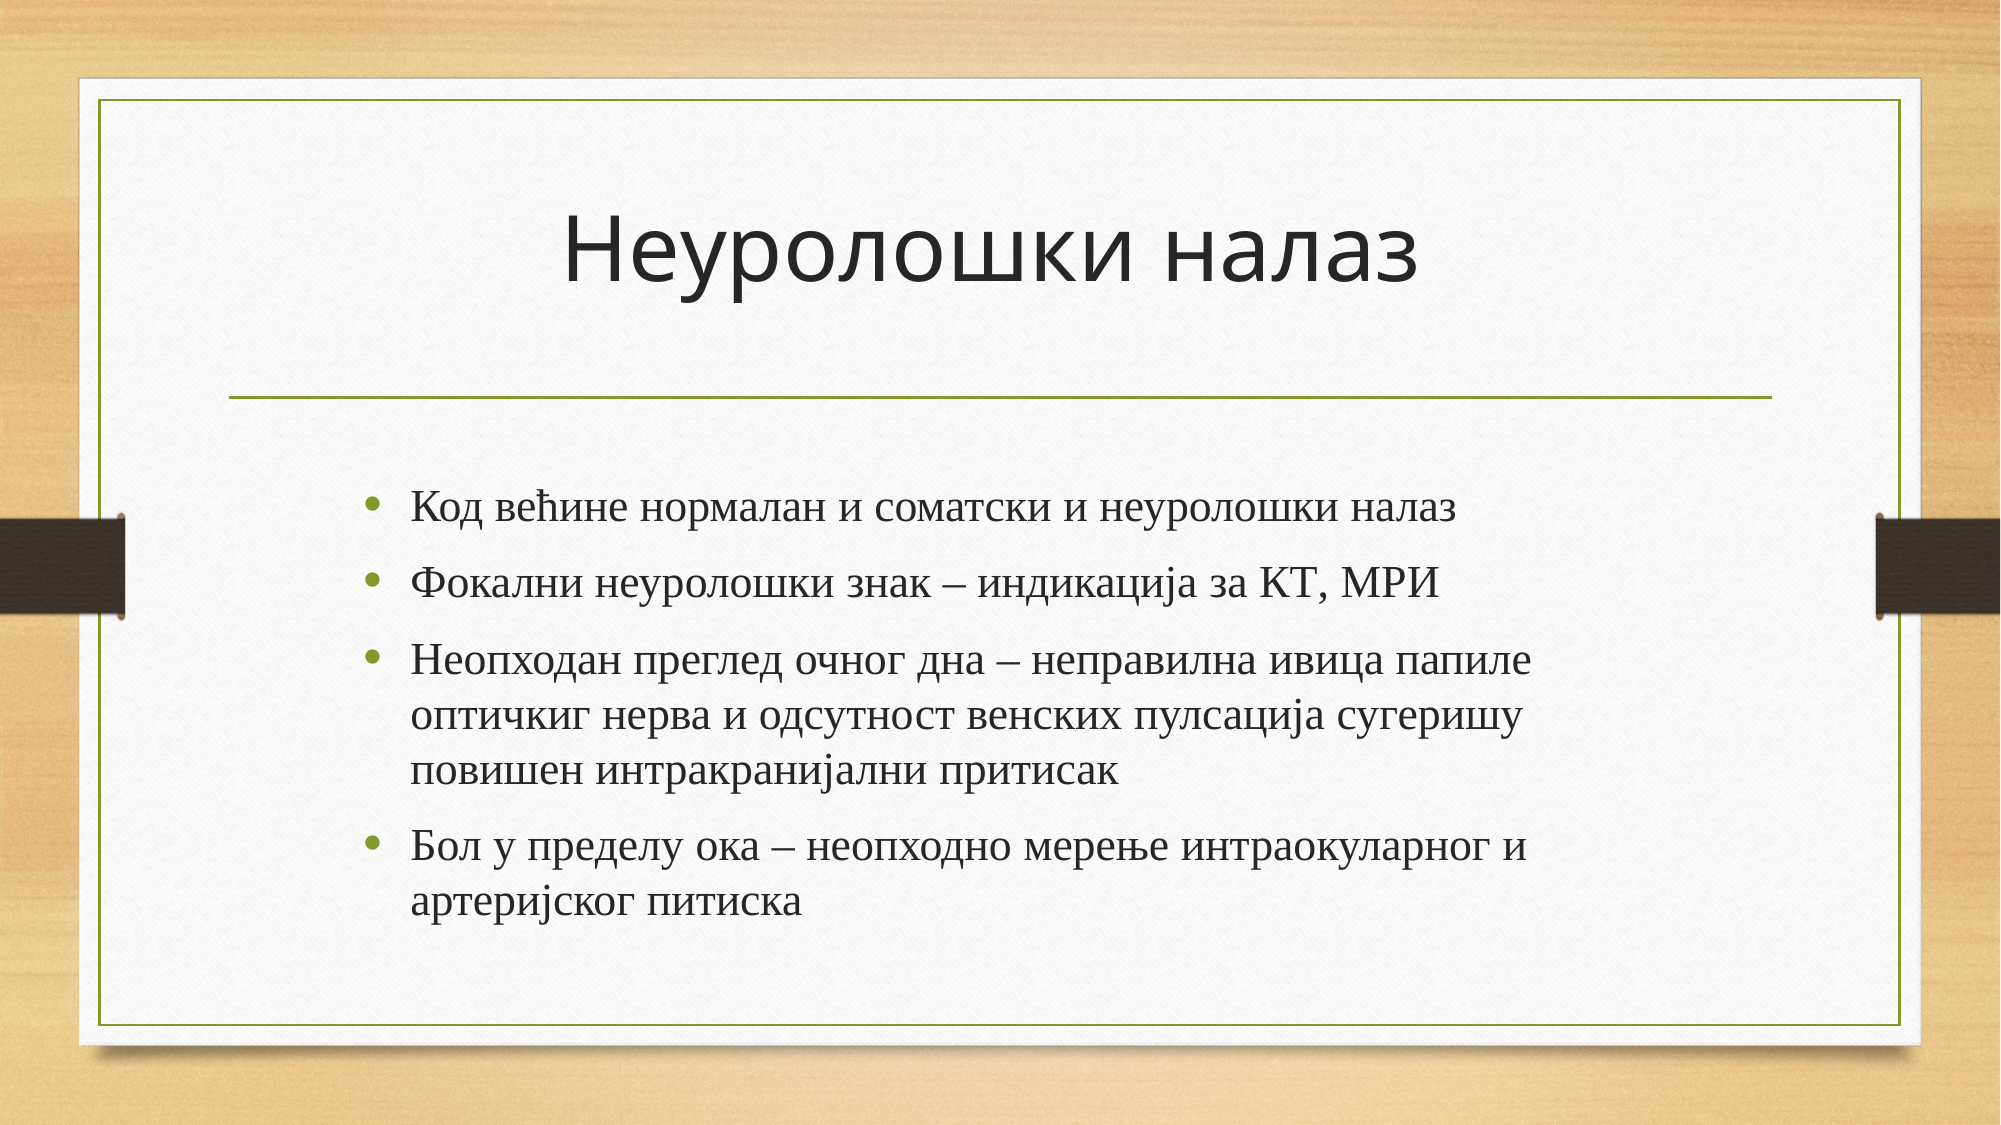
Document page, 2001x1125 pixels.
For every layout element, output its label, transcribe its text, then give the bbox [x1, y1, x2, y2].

title Неуролошки налаз [303, 172, 1679, 318]
list Код већине нормалан и соматски и неуролошки налаз Фокални неуролошки знак – индикација за КТ, МРИ Неопходан преглед очног дна – неправилна ивица папиле оптичкиг нерва и одсутност венских пулсација сугеришу повишен интракранијални притисак Бол у пределу ока – неопходно мерење интраокуларног и артеријског питиска [348, 467, 1626, 1035]
picture [0, 0, 2001, 1125]
